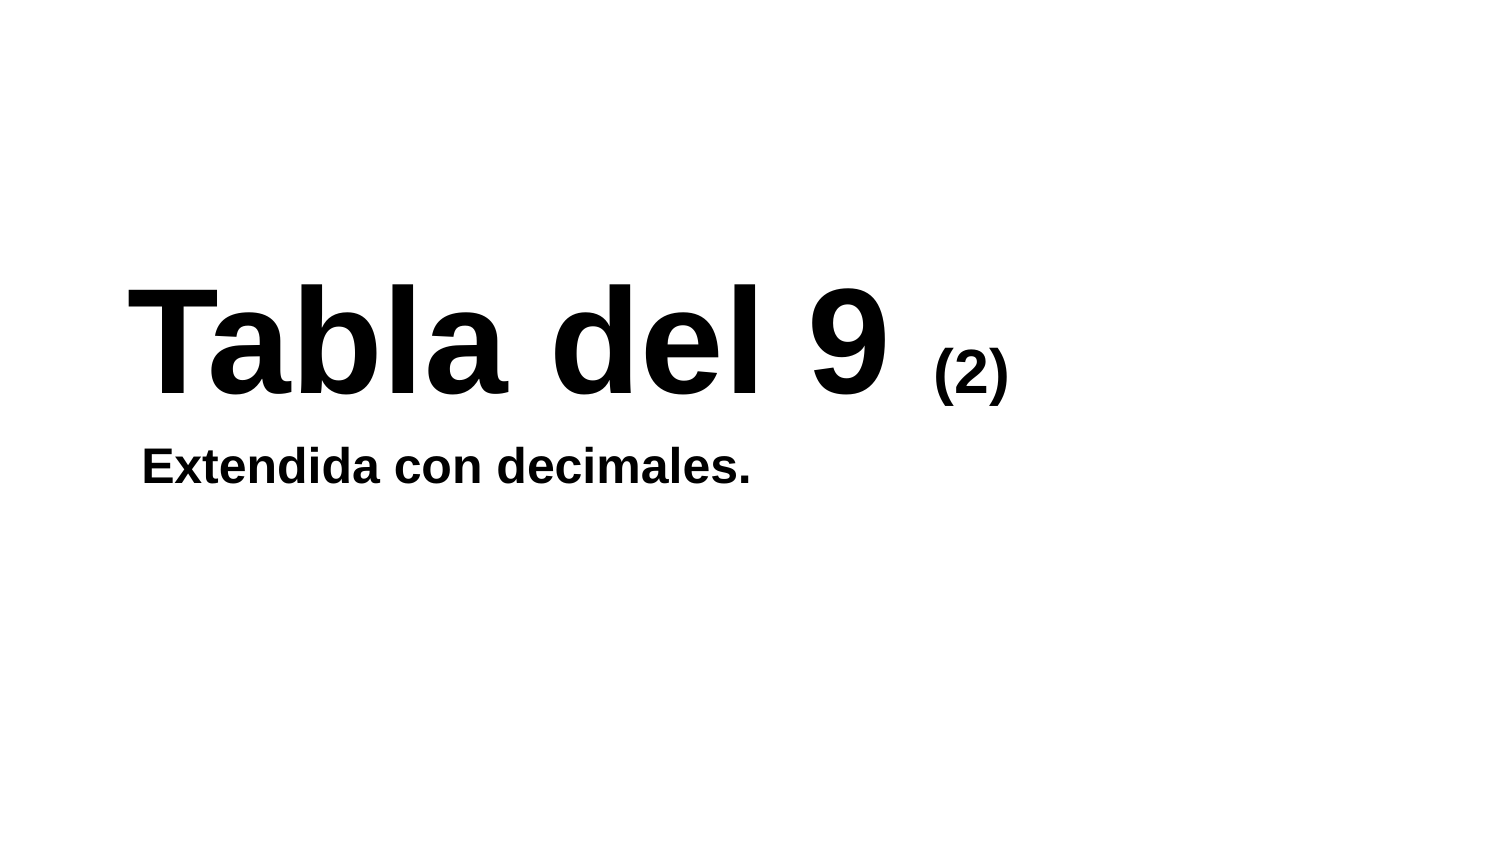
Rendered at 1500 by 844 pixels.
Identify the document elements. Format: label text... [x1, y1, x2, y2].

text_box Tabla del 9 (2) Extendida con decimales. [112, 235, 1388, 509]
